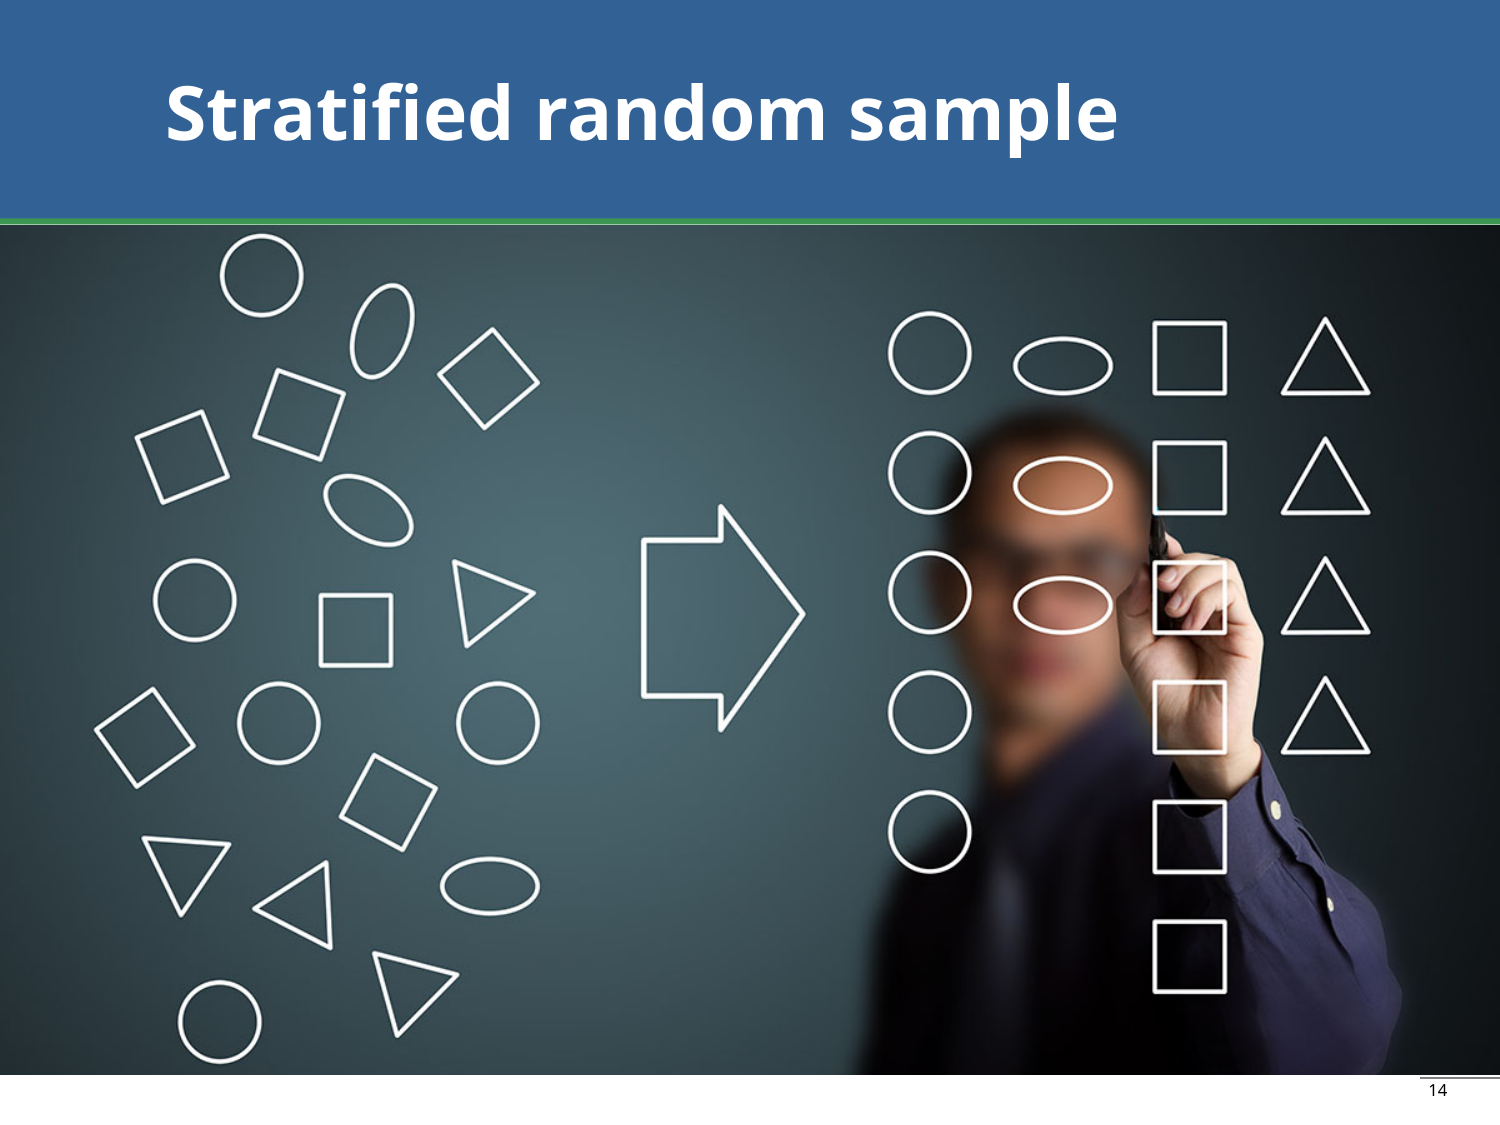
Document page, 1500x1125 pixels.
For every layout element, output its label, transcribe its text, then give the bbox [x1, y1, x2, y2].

title Stratified random sample [150, 0, 1350, 221]
slide_number 14 [1309, 1085, 1448, 1106]
picture [0, 0, 1500, 1125]
